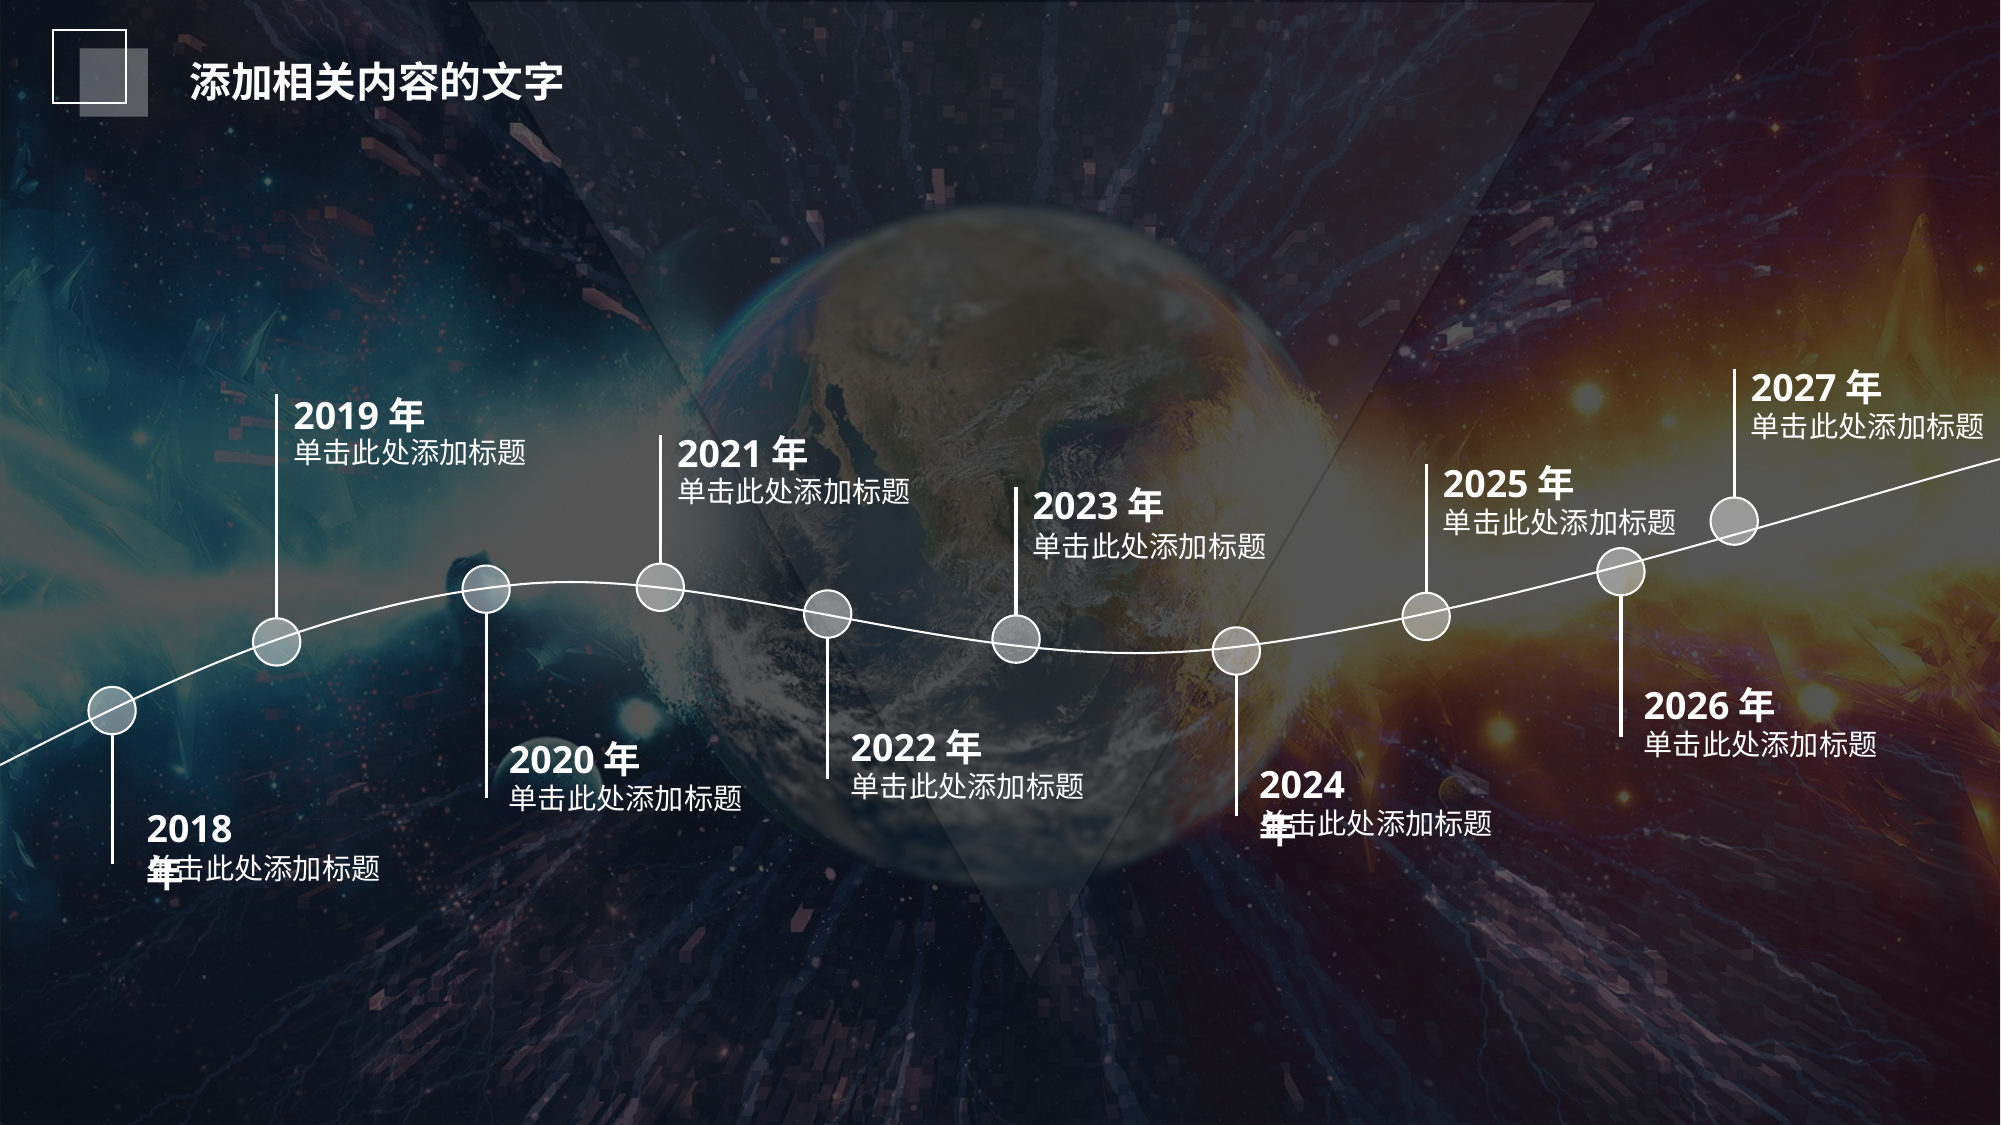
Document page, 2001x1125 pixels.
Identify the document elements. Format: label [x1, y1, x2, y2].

text_box [662, 423, 930, 517]
text_box [0, 721, 88, 766]
text_box [1629, 674, 1894, 770]
text_box [1597, 548, 1645, 737]
text_box [1645, 548, 1687, 560]
text_box [278, 384, 546, 478]
text_box [835, 716, 1100, 812]
text_box [1710, 368, 1758, 545]
text_box [1040, 550, 1402, 654]
text_box [88, 686, 136, 865]
text_box [131, 797, 411, 894]
text_box [1212, 627, 1260, 817]
text_box [992, 486, 1040, 663]
text_box [1428, 452, 1699, 548]
text_box [510, 582, 804, 688]
text_box [1017, 474, 1288, 572]
text_box [462, 565, 510, 798]
text_box [1244, 753, 1509, 849]
text_box [636, 434, 684, 611]
text_box [1450, 548, 1597, 609]
text_box [804, 590, 852, 780]
text_box [1758, 459, 2000, 529]
text_box [136, 591, 462, 745]
text_box [253, 393, 301, 666]
text_box [1736, 356, 2000, 452]
text_box [1699, 503, 1710, 545]
text_box [494, 728, 761, 824]
text_box [1402, 464, 1450, 641]
text_box [852, 613, 992, 643]
